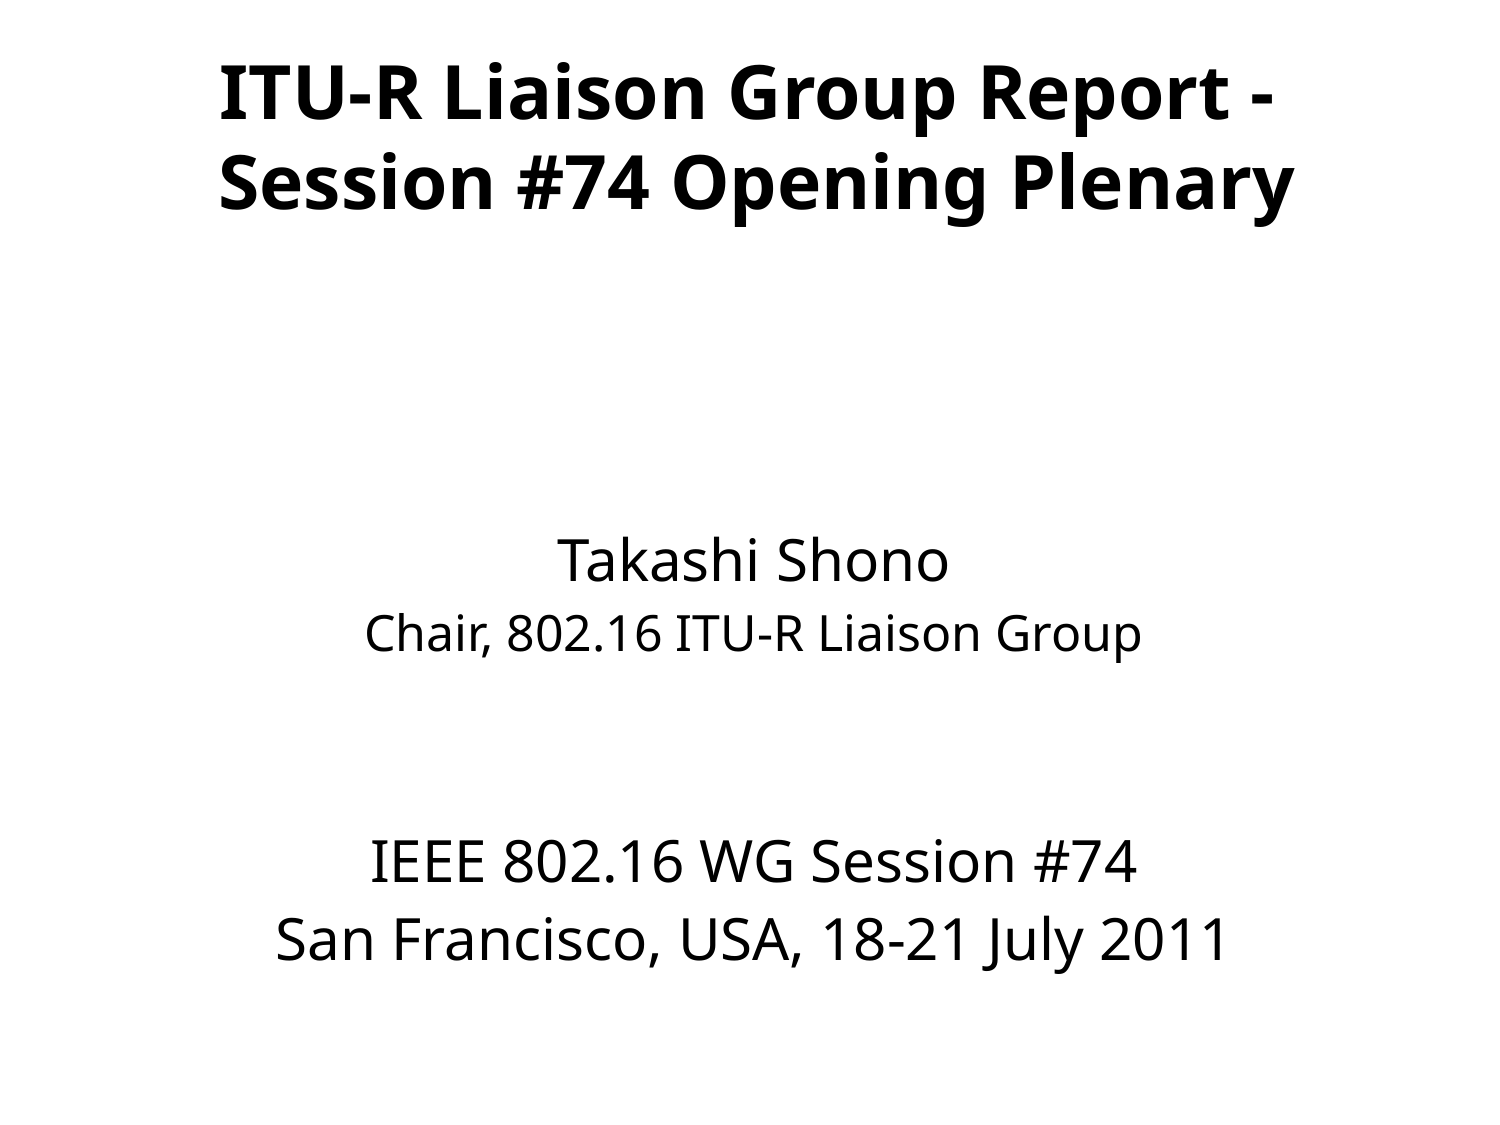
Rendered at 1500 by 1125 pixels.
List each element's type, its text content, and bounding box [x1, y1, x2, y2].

title ITU-R Liaison Group Report - Session #74 Opening Plenary [75, 36, 1425, 206]
list Takashi Shono Chair, 802.16 ITU-R Liaison Group IEEE 802.16 WG Session #74 San Francisco, USA, 18-21 July 2011 [75, 206, 1425, 1069]
